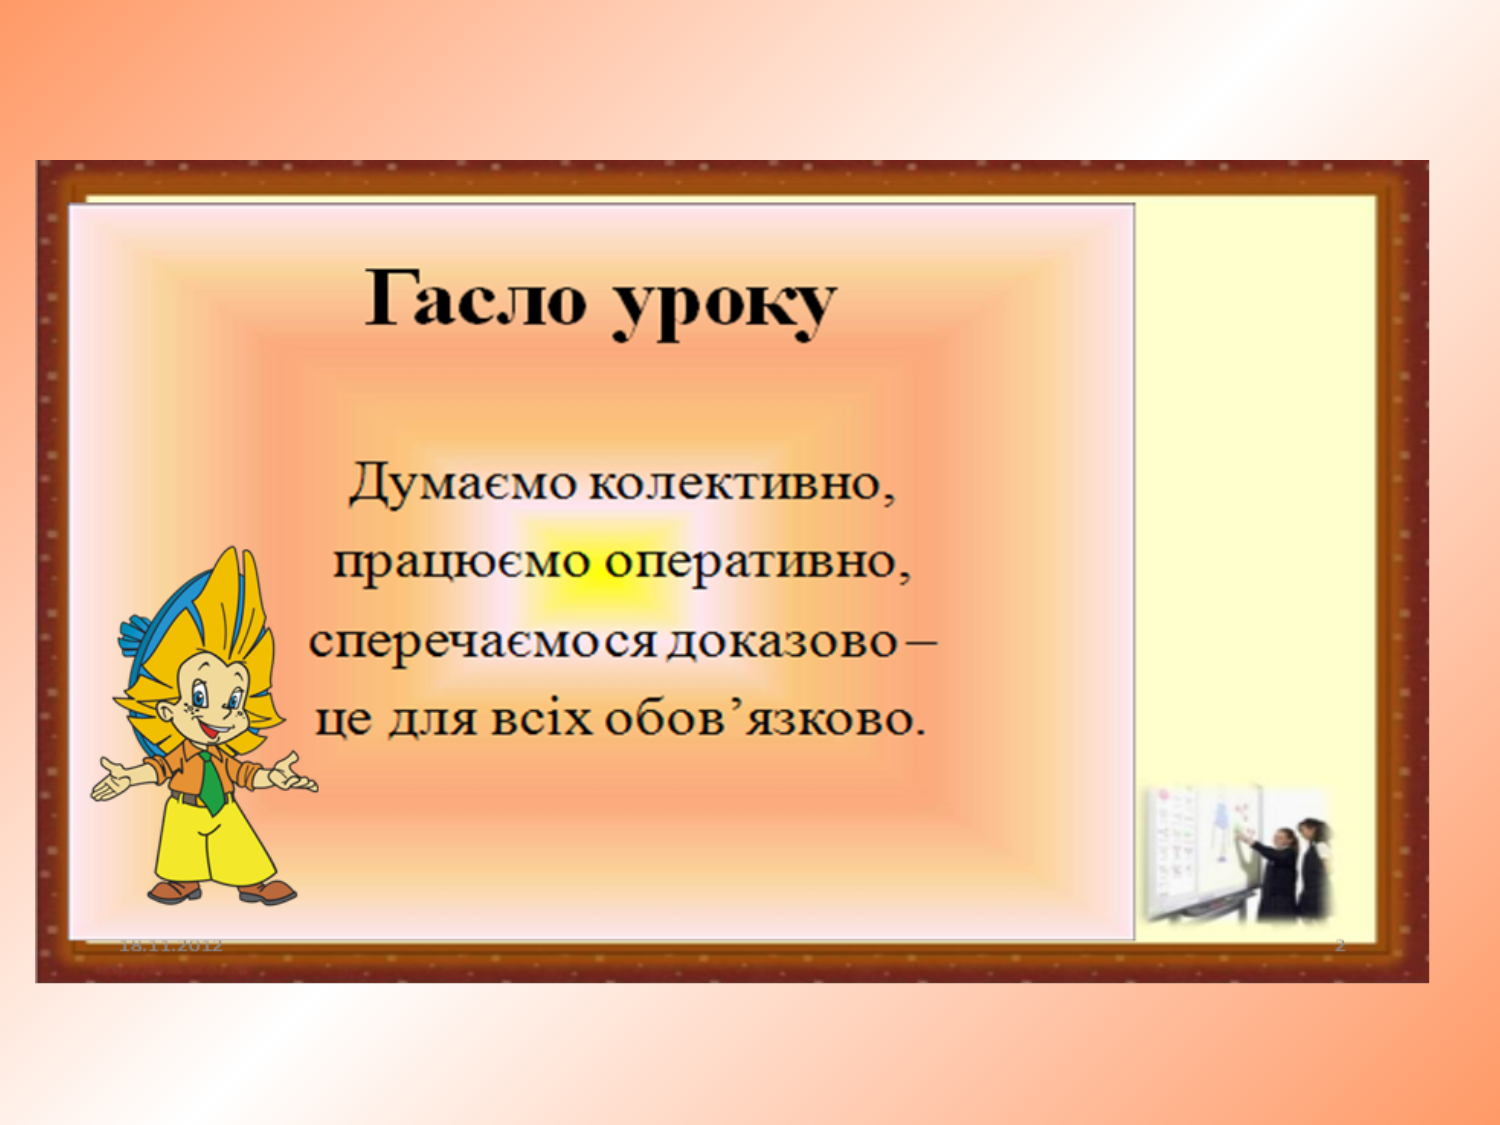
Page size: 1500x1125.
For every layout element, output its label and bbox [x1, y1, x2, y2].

picture [34, 160, 1431, 985]
